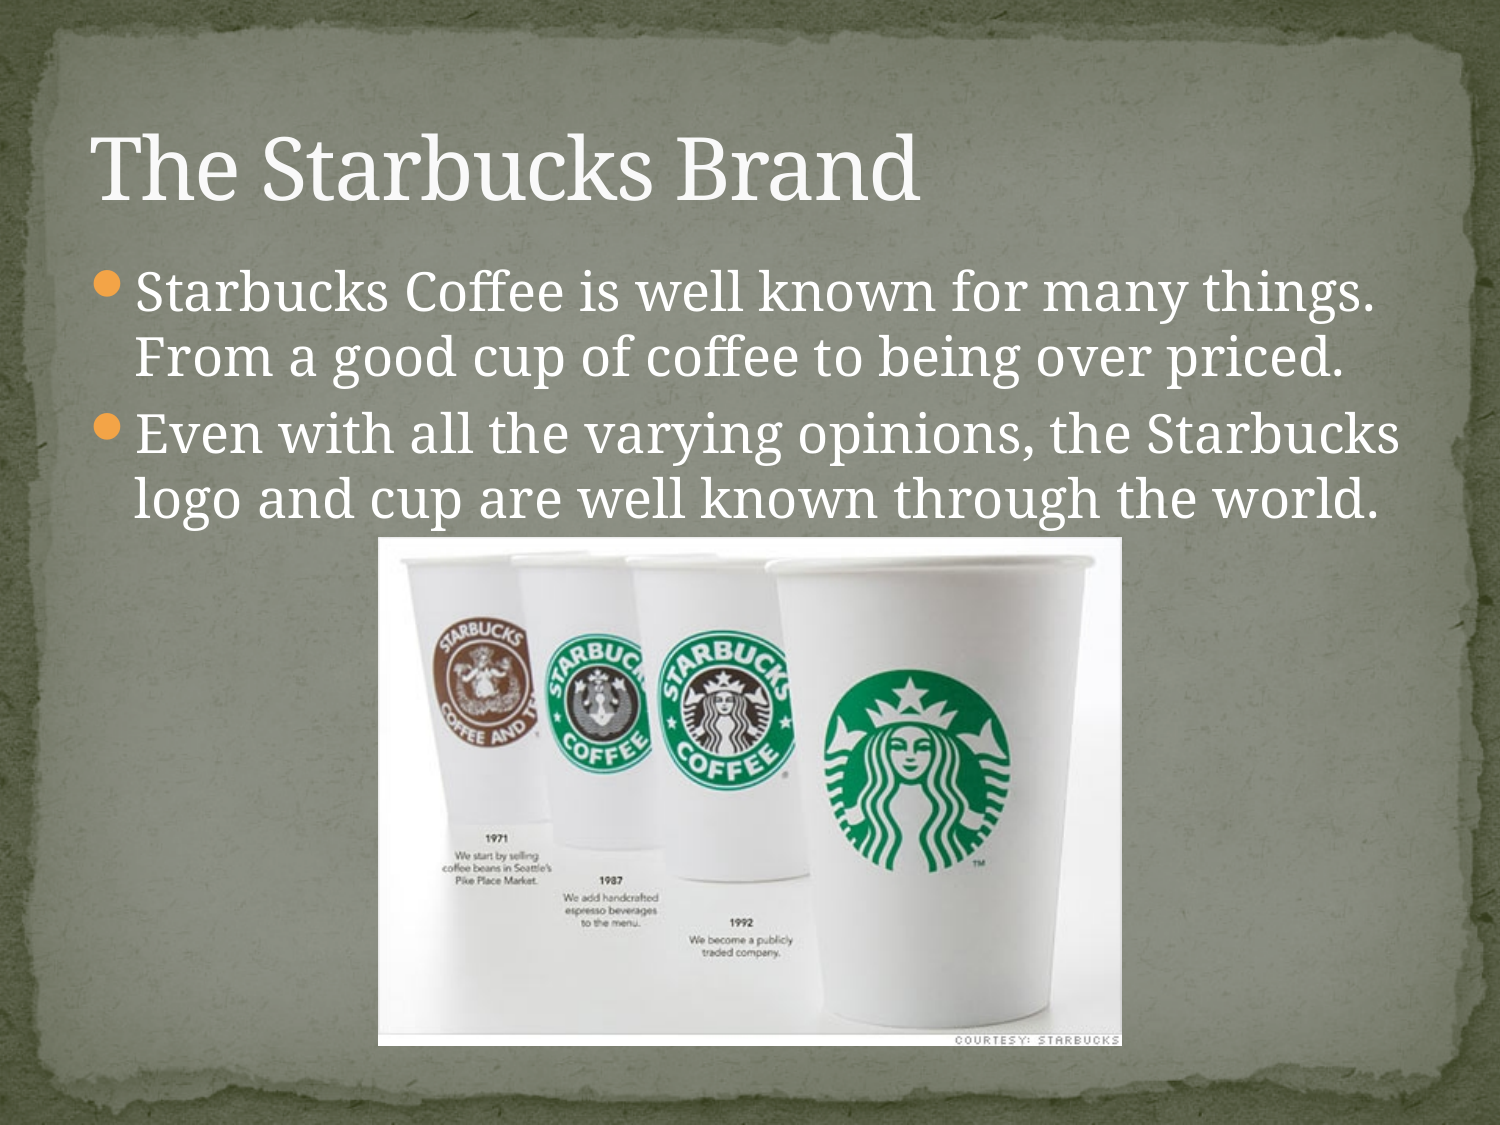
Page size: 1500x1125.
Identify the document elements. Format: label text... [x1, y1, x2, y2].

picture [378, 537, 1122, 1046]
list Starbucks Coffee is well known for many things. From a good cup of coffee to being over priced. Even with all the varying opinions, the Starbucks logo and cup are well known through the world. [75, 249, 1425, 1000]
title The Starbucks Brand [74, 24, 1425, 225]
